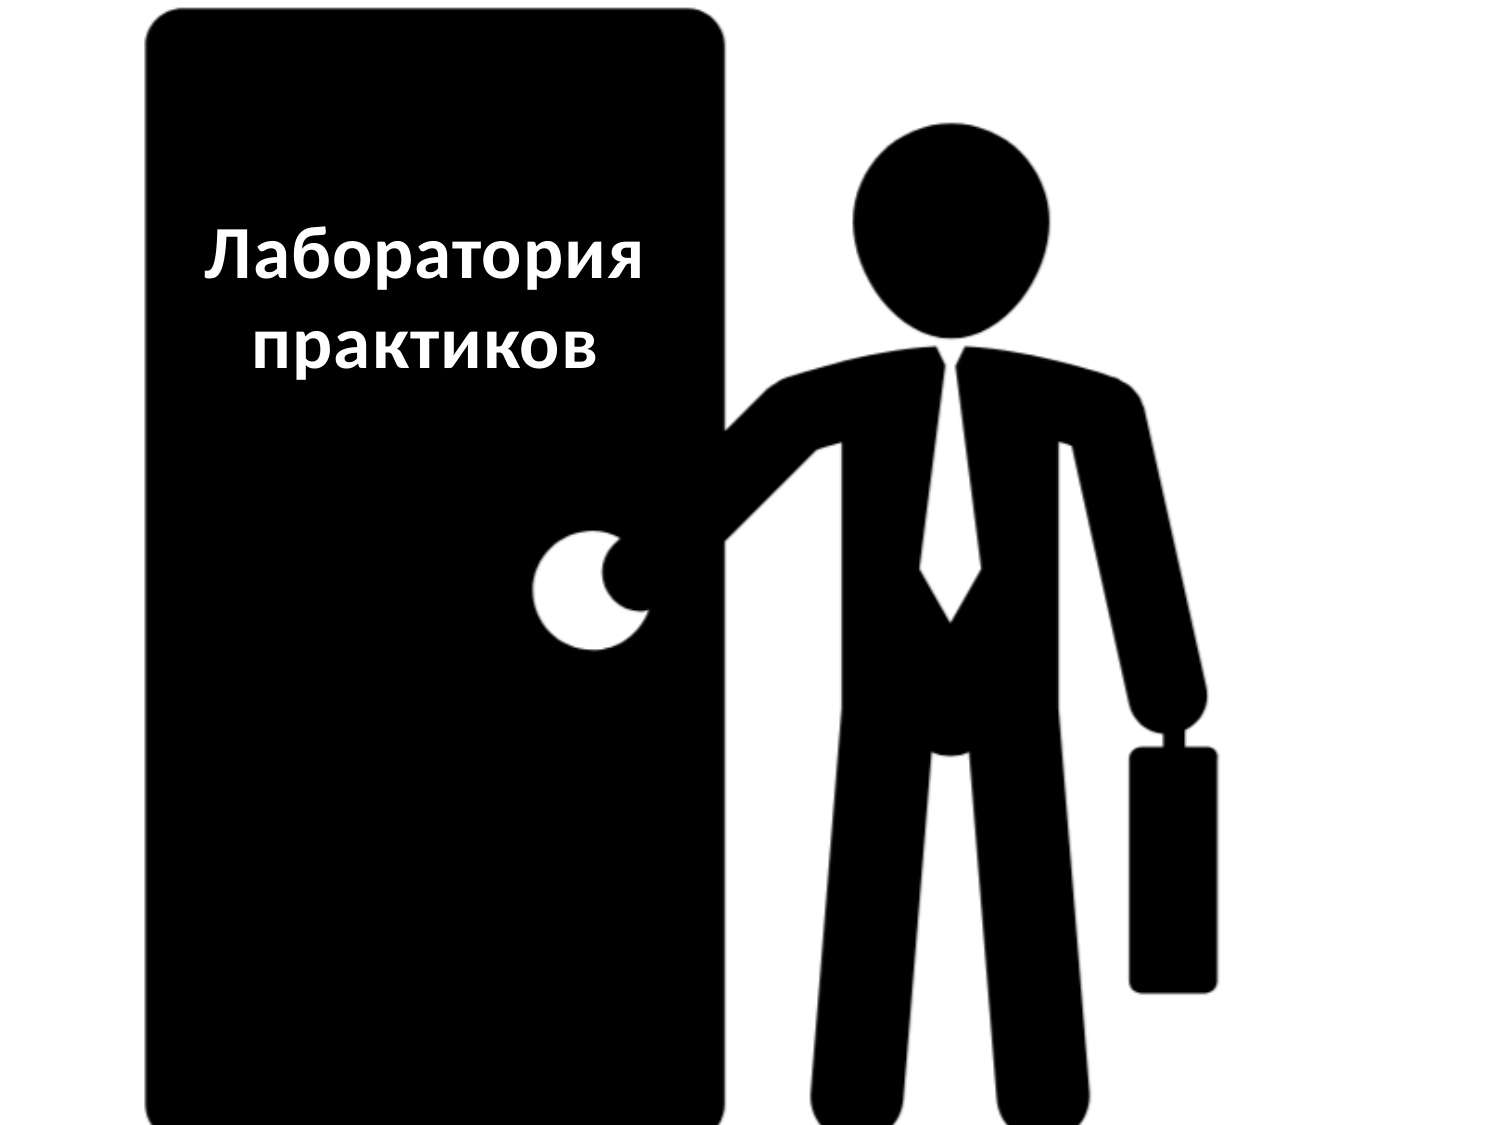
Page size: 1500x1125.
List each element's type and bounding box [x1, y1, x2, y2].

picture [143, 0, 1235, 1125]
